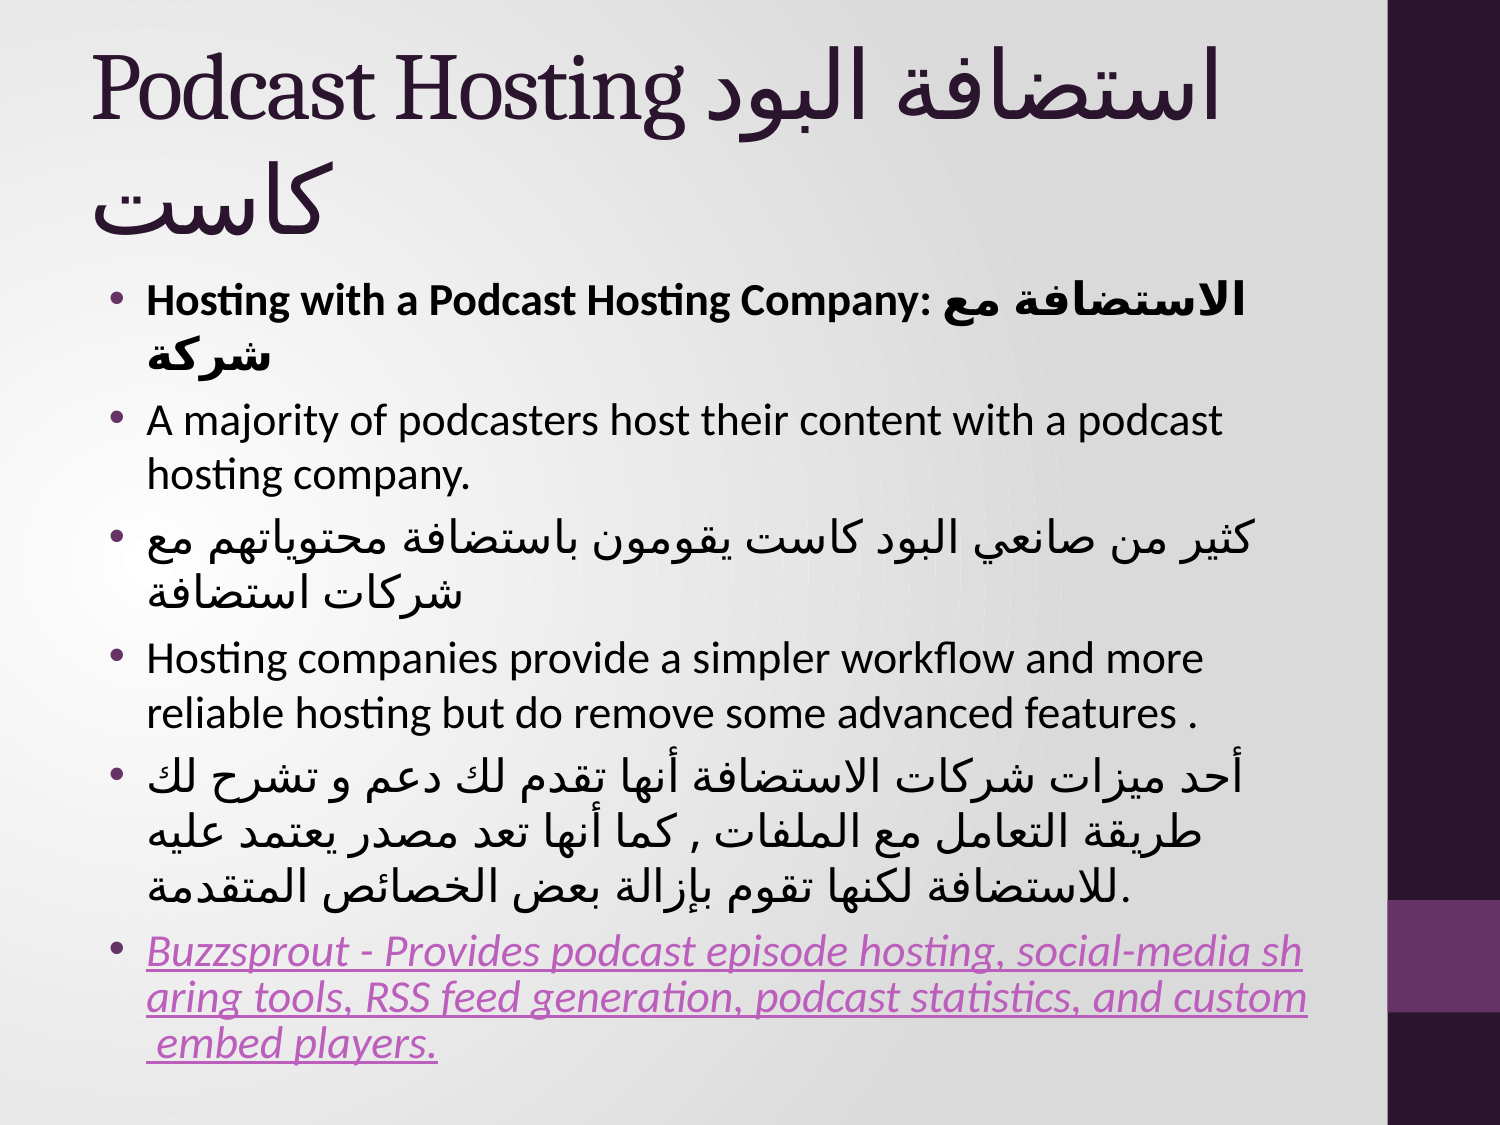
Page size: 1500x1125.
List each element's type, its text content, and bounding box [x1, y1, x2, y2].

list Hosting with a Podcast Hosting Company: الاستضافة مع شركة A majority of podcasters host their content with a podcast hosting company. كثير من صانعي البود كاست يقومون باستضافة محتوياتهم مع شركات استضافة Hosting companies provide a simpler workflow and more reliable hosting but do remove some advanced features . أحد ميزات شركات الاستضافة أنها تقدم لك دعم و تشرح لك طريقة التعامل مع الملفات , كما أنها تعد مصدر يعتمد عليه للاستضافة لكنها تقوم بإزالة بعض الخصائص المتقدمة. Buzzsprout - Provides podcast episode hosting, social-media sharing tools, RSS feed generation, podcast statistics, and custom embed players. [75, 262, 1325, 1050]
title Podcast Hosting استضافة البود كاست [75, 45, 1325, 233]
